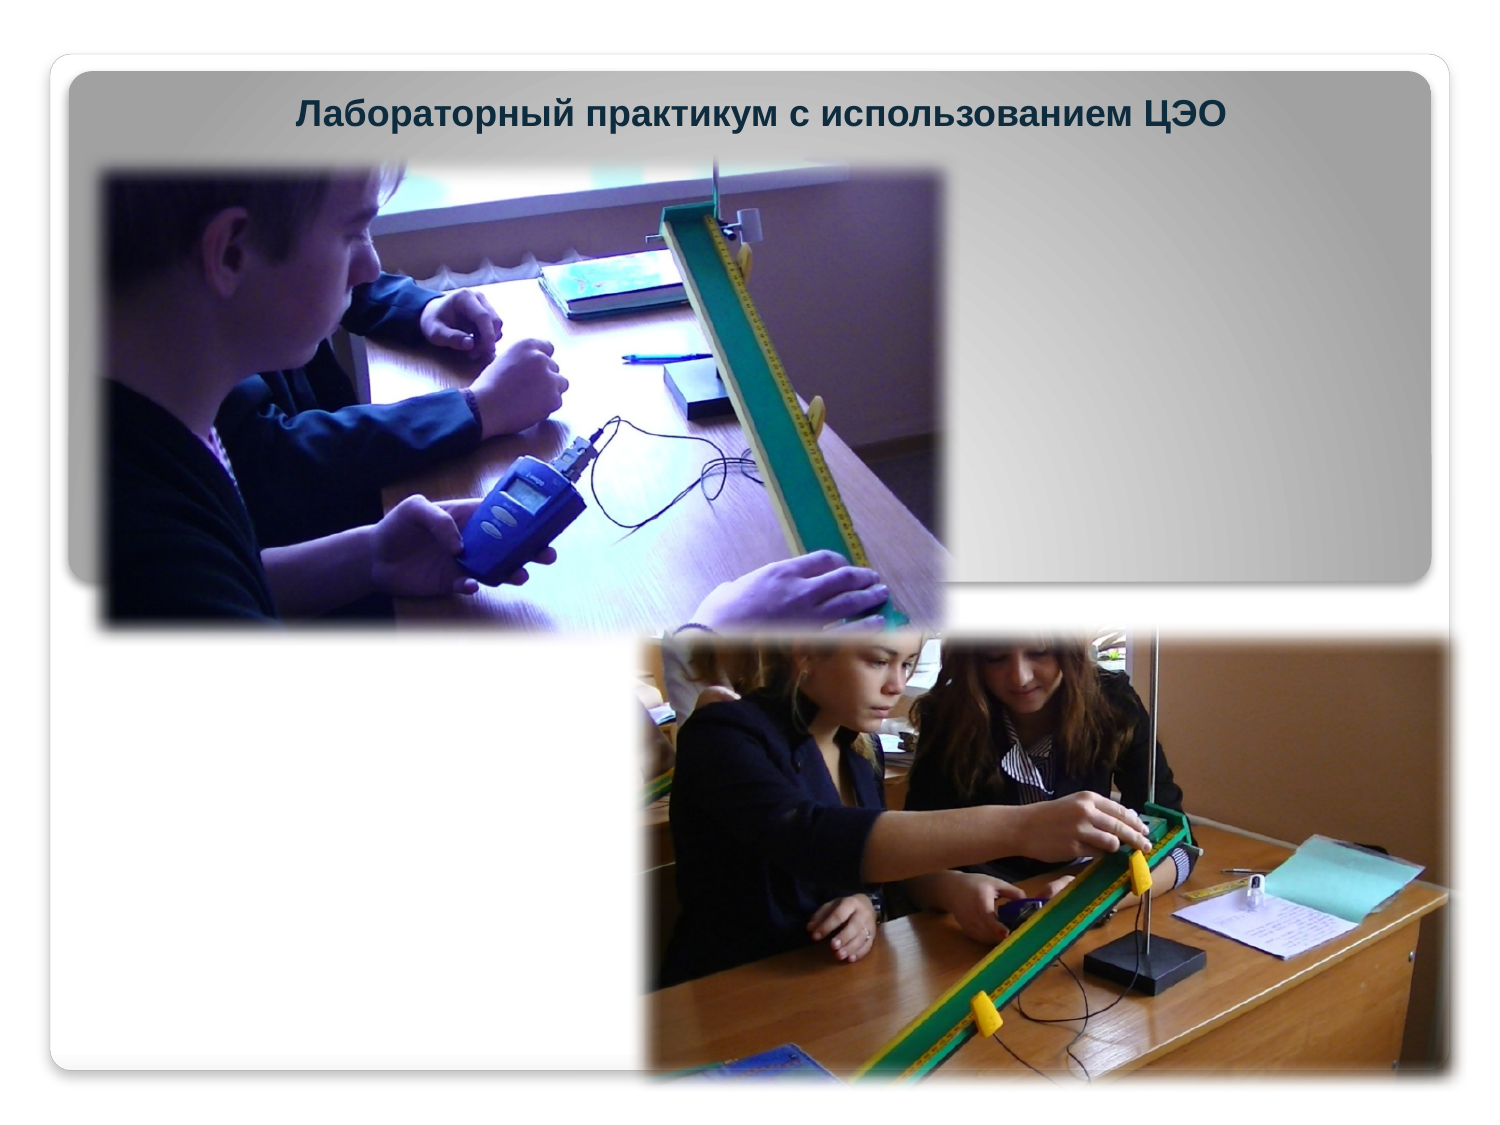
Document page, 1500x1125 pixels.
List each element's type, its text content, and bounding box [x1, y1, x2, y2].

text_box Лабораторный практикум с использованием ЦЭО [281, 81, 1289, 142]
picture [81, 152, 1468, 1093]
